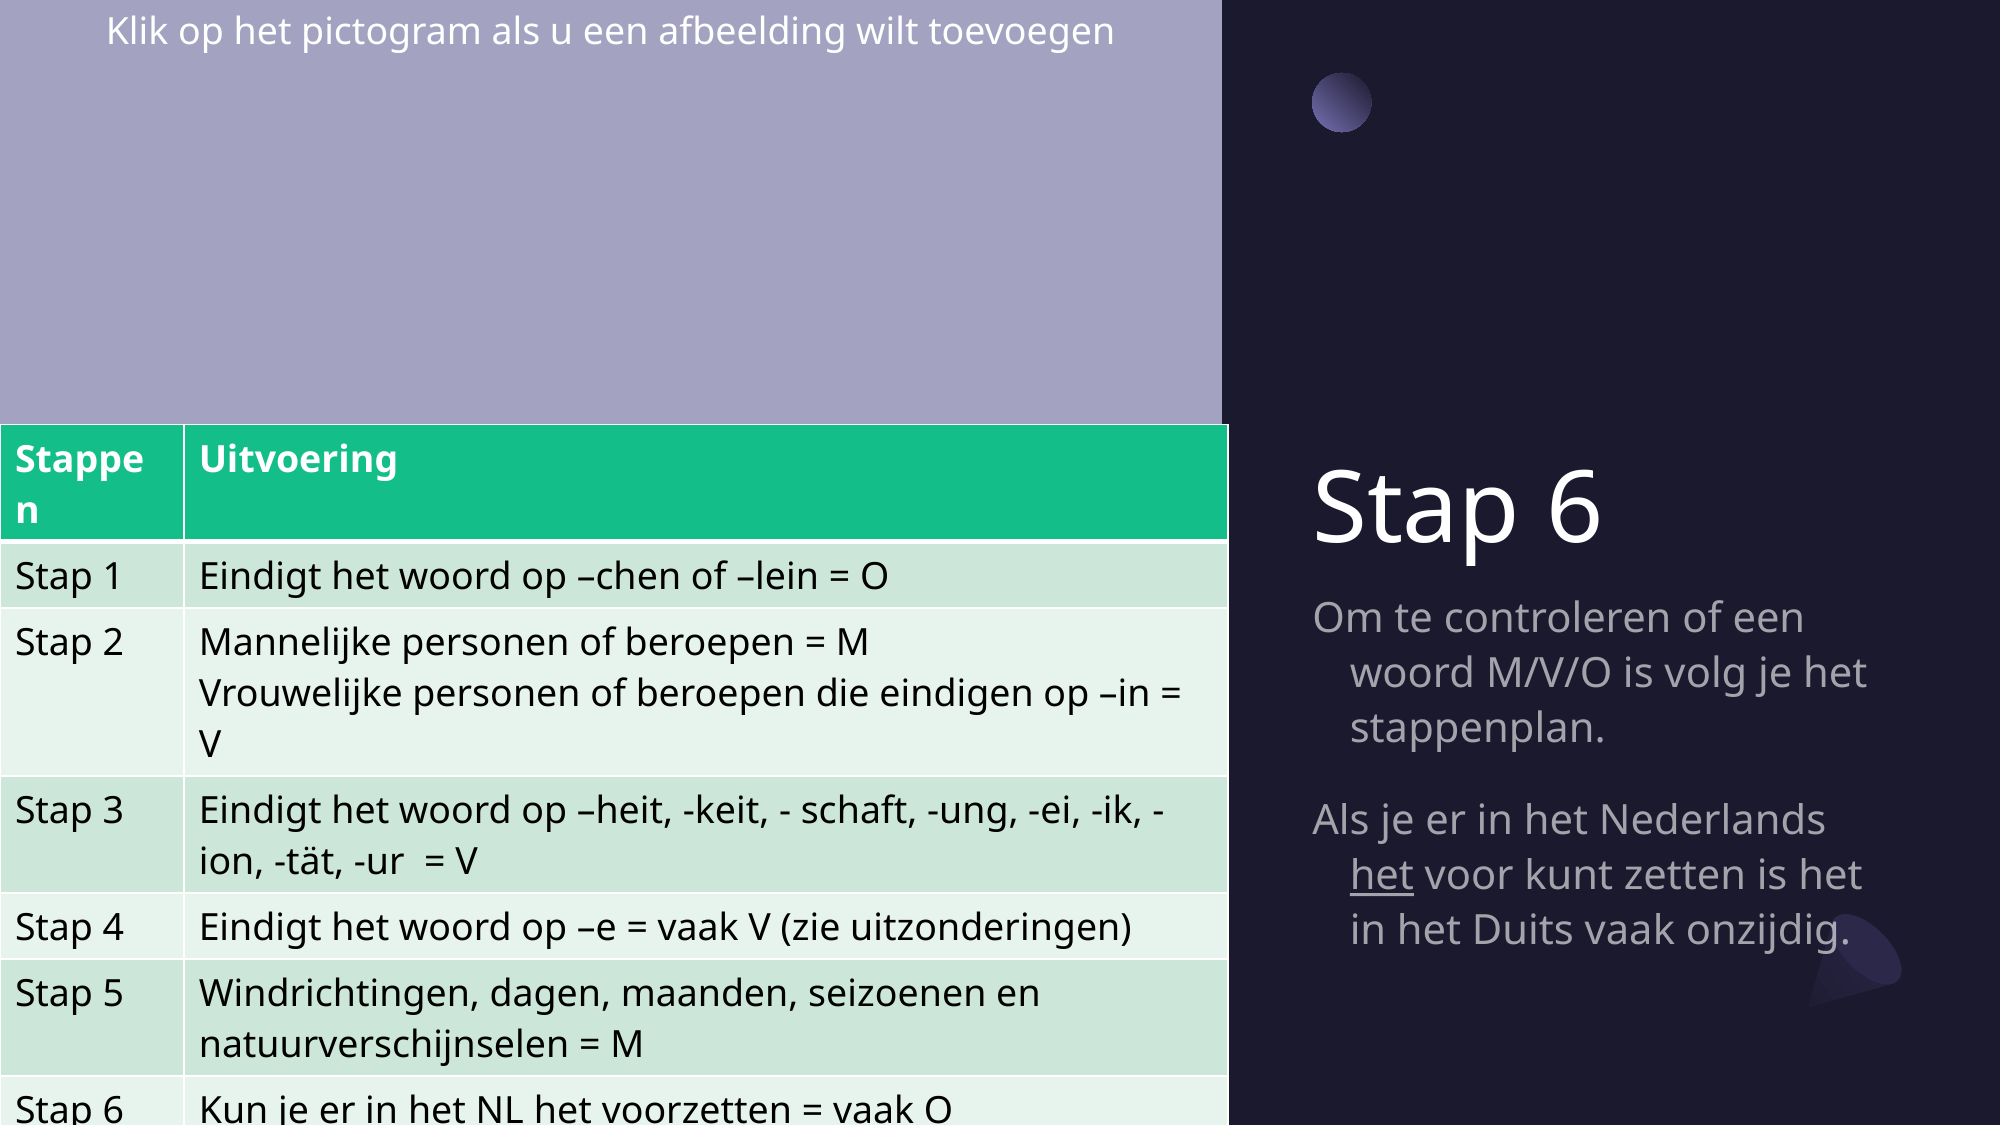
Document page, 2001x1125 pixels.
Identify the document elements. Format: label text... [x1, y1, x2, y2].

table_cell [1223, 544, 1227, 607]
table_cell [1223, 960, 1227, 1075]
list Om te controleren of een woord M/V/O is volg je het stappenplan. Als je er in het Nederlands het voor kunt zetten is het in het Duits vaak onzijdig. [1312, 585, 1898, 1106]
picture [0, 0, 1223, 1125]
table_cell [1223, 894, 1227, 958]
title Stap 6 [1312, 172, 1898, 564]
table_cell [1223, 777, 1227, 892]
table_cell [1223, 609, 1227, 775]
table_header Uitvoering [1223, 425, 1227, 539]
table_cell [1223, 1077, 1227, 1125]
